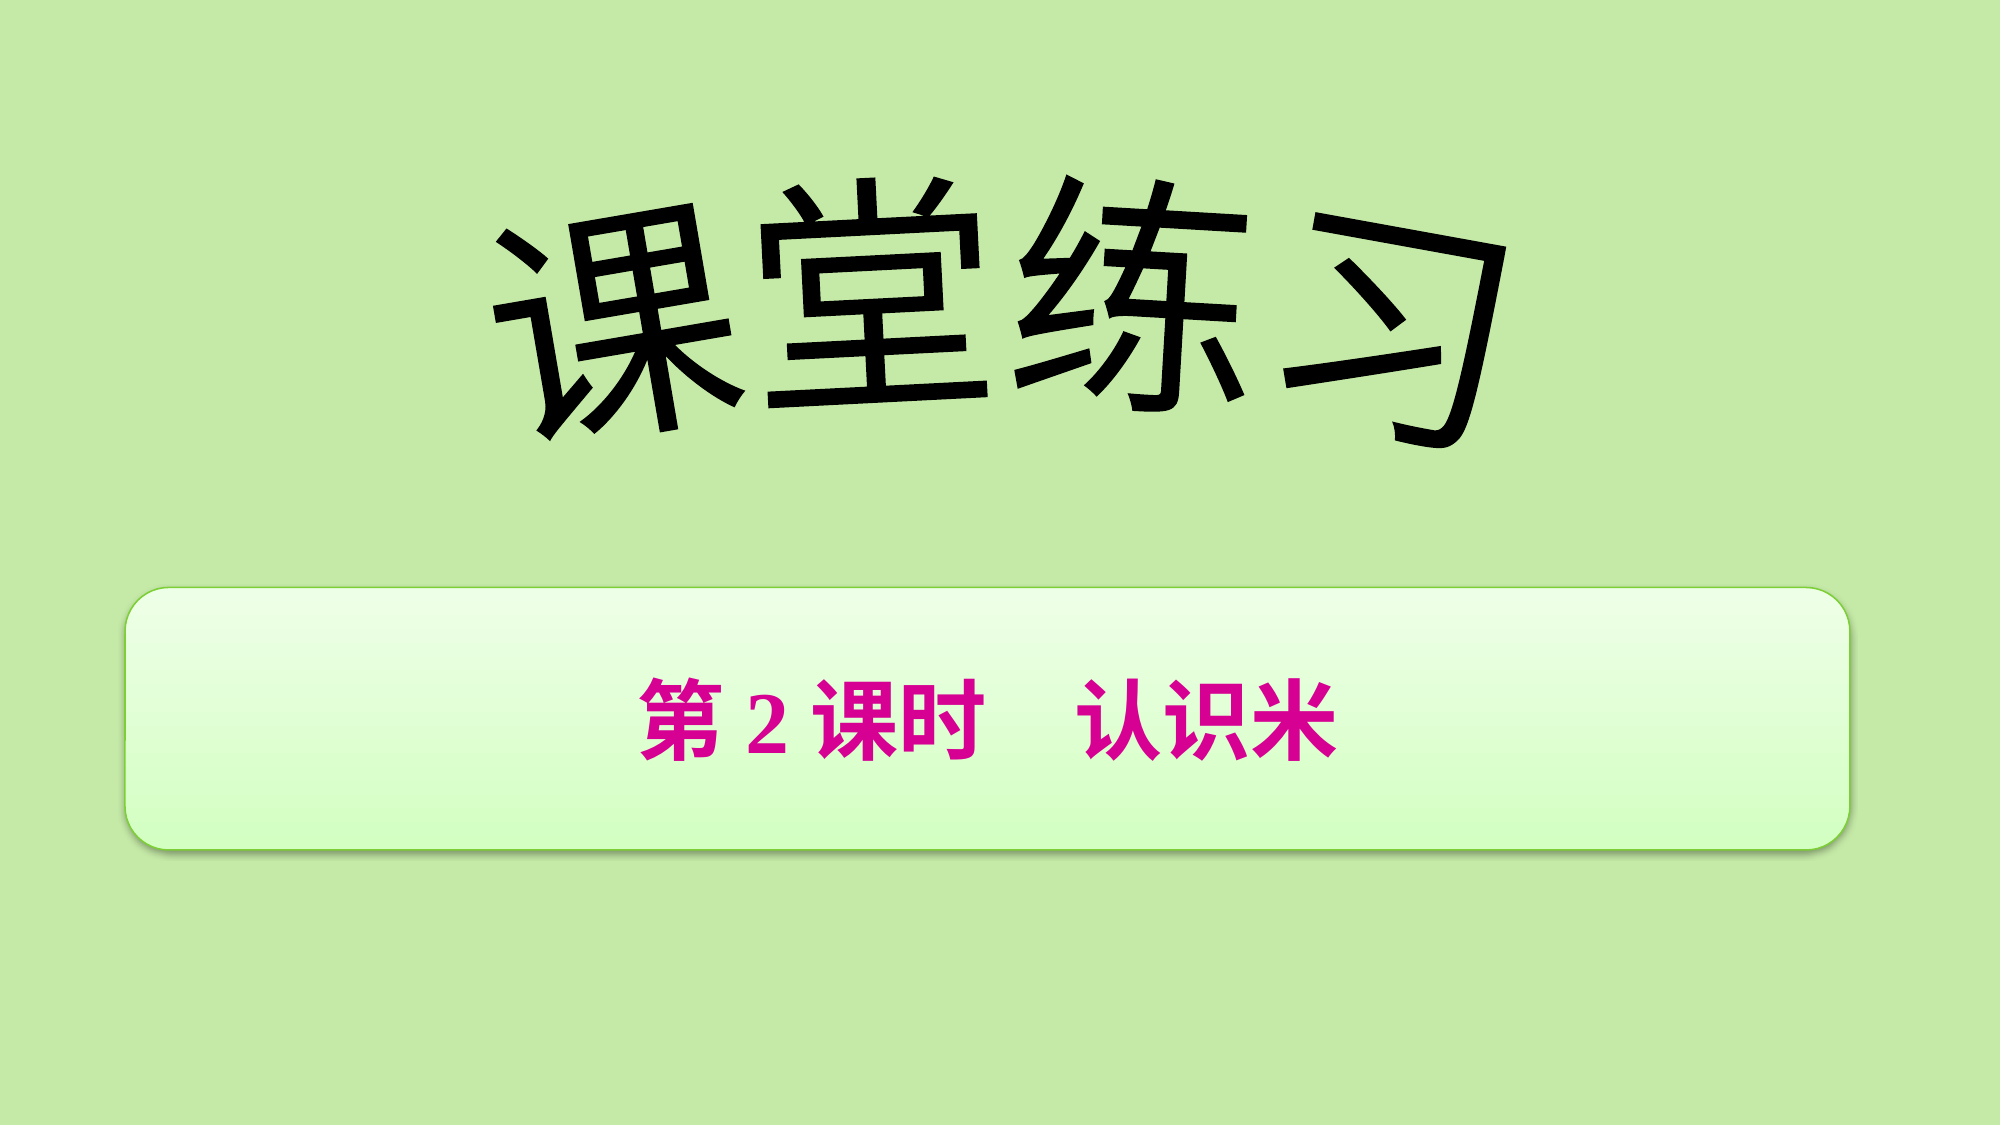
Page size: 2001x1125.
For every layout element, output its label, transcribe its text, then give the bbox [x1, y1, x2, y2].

text_box 第2课时 认识米 [124, 586, 1851, 851]
